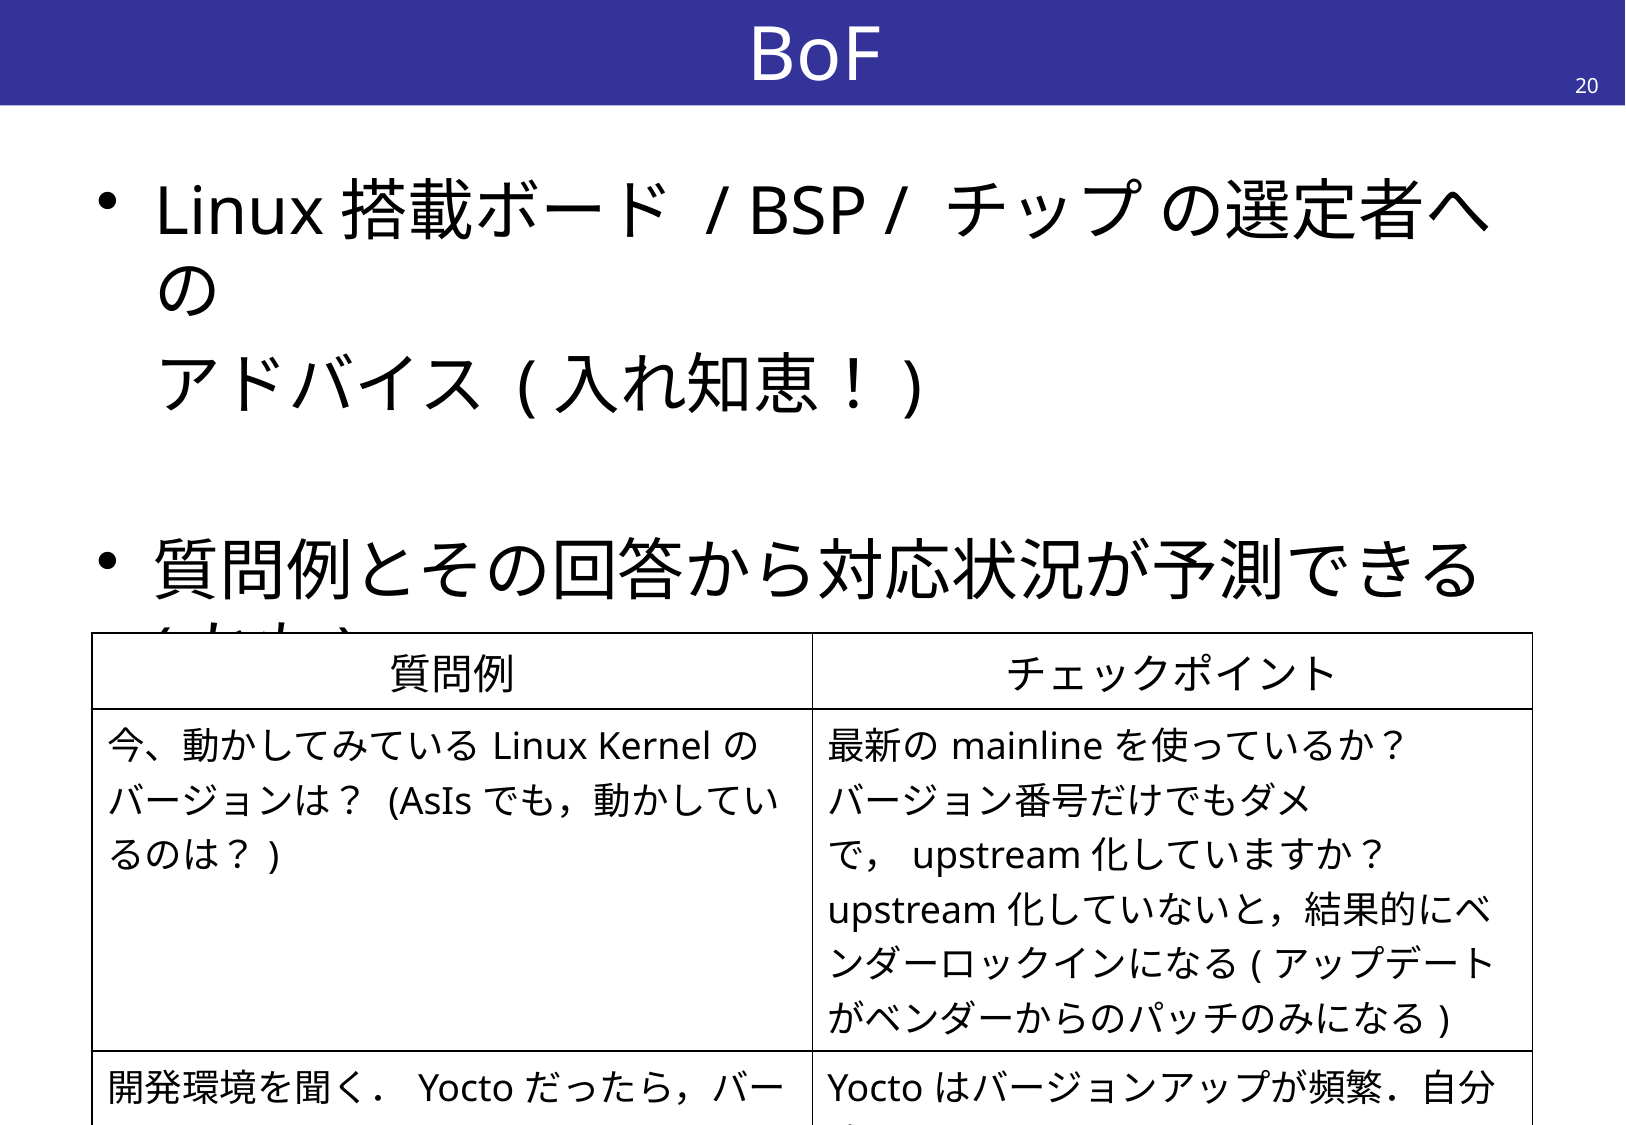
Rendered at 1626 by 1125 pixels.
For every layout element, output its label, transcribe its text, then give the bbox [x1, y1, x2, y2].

table_cell 開発環境を聞く．Yoctoだったら，バージョンは？ [93, 1052, 812, 1125]
slide_number 20 [1522, 65, 1614, 105]
table_cell 最新のmainlineを使っているか？ バージョン番号だけでもダメで，upstream化していますか？ upstream化していないと，結果的にベンダーロックインになる(アップデートがベンダーからのパッチのみになる) [813, 710, 1532, 1050]
title BoF [83, 0, 1546, 102]
table_header チェックポイント [813, 634, 1532, 708]
table_header 質問例 [93, 634, 812, 708]
table_cell 今、動かしてみているLinux Kernelのバージョンは？ (AsIsでも，動かしているのは？) [93, 710, 812, 1050]
table_cell Yoctoはバージョンアップが頻繁．自分達でコントロールできること [813, 1052, 1532, 1125]
list Linux搭載ボード / BSP / チップ の選定者への アドバイス (入れ知恵！) 質問例とその回答から対応状況が予測できる(かも) [81, 160, 1544, 1071]
